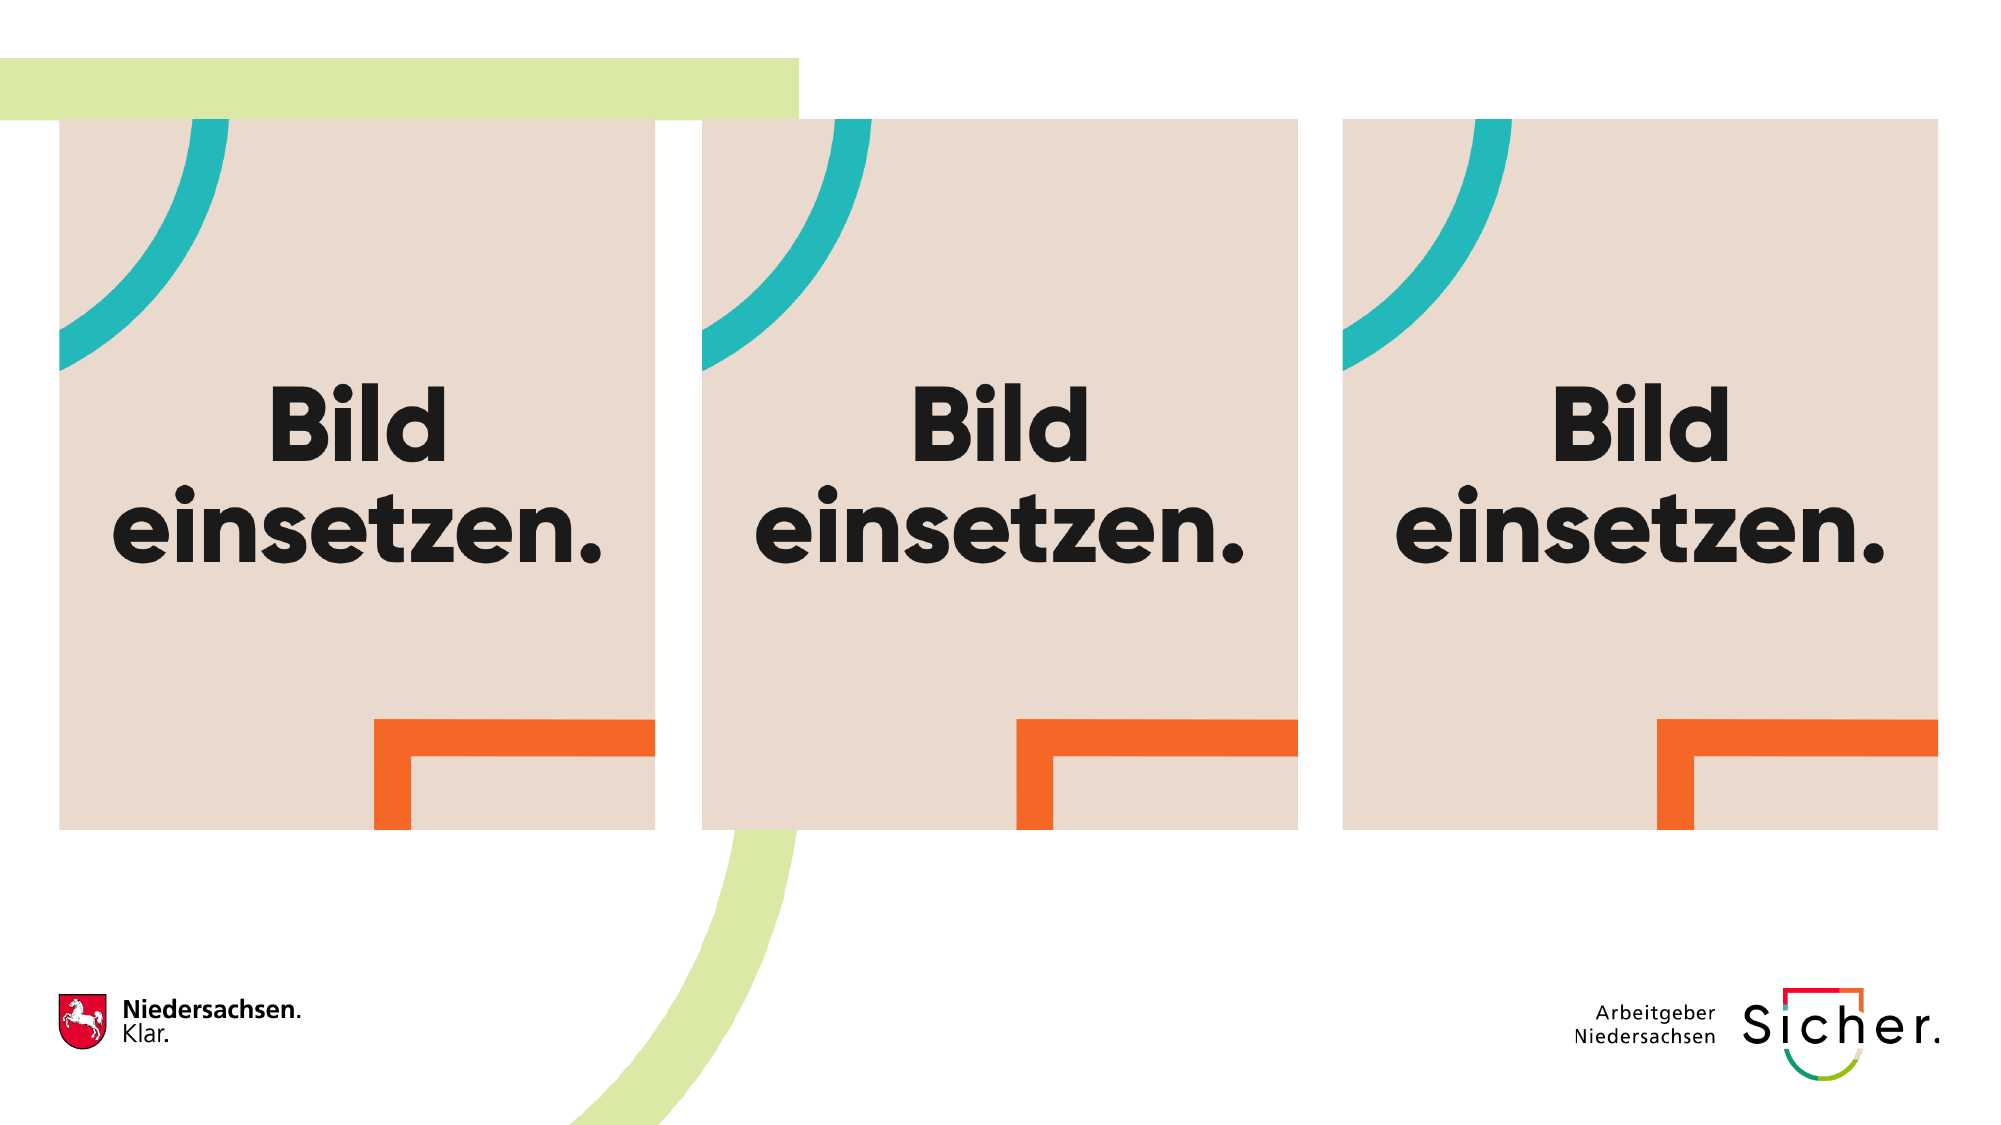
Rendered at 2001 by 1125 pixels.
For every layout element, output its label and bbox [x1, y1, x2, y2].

picture [59, 119, 656, 830]
picture [41, 976, 318, 1066]
picture [702, 119, 1298, 830]
picture [1342, 119, 1939, 830]
